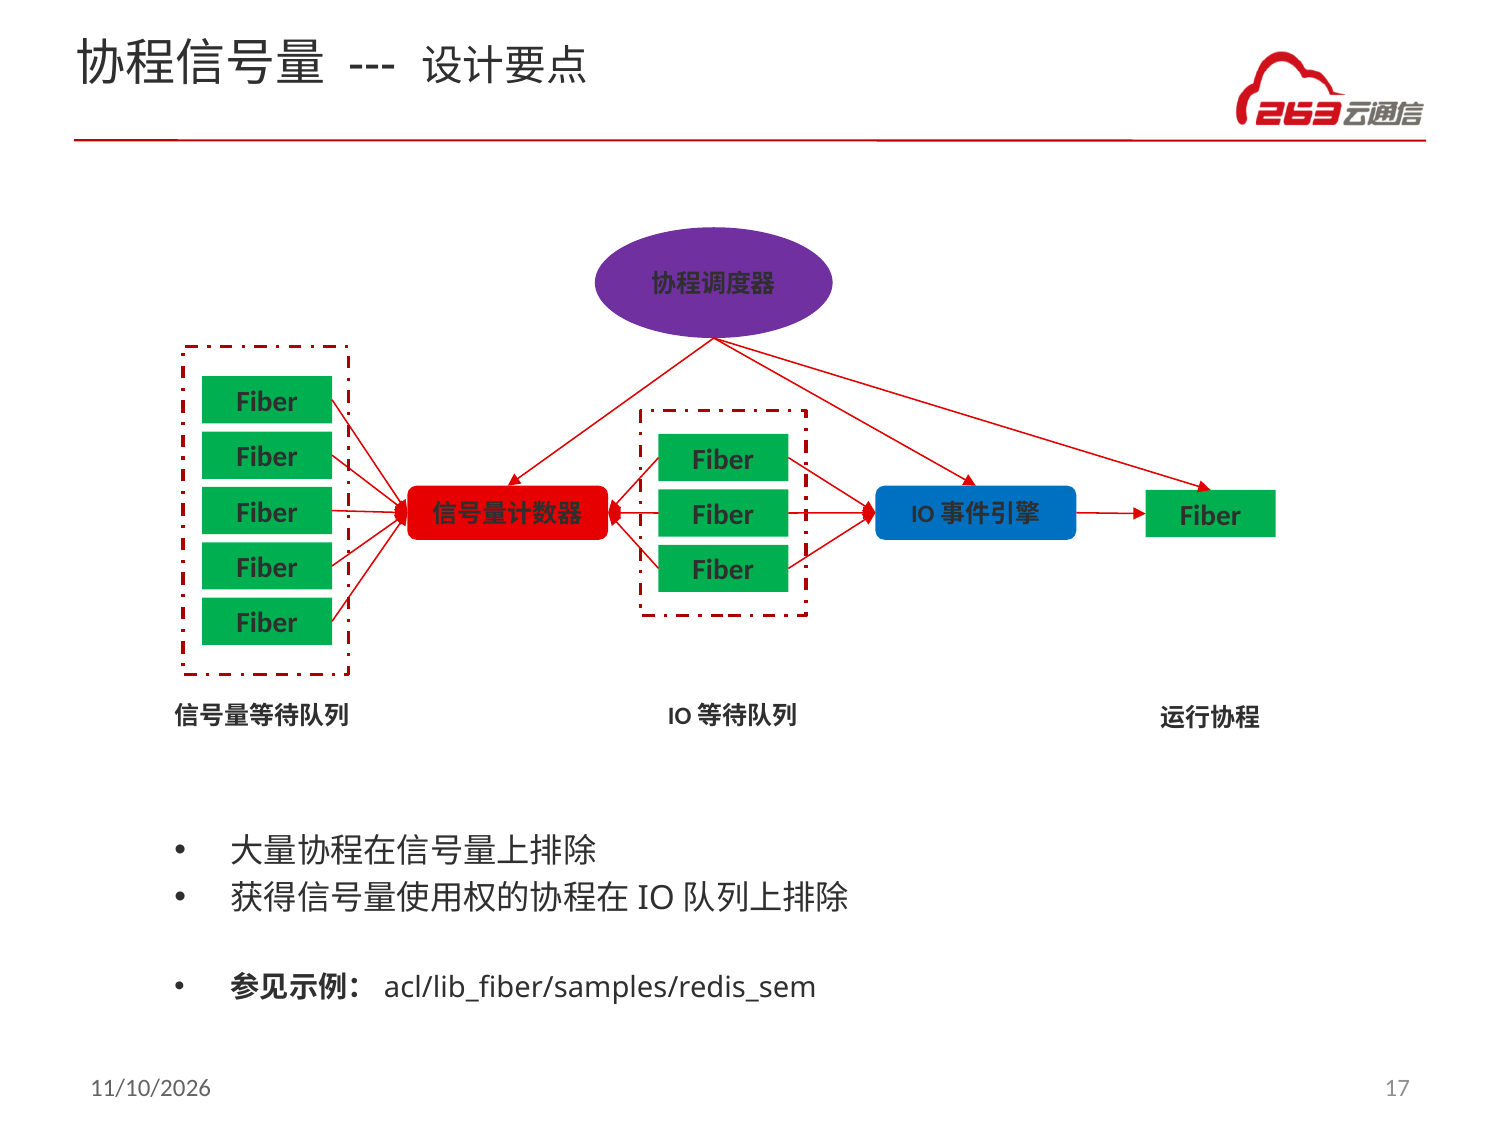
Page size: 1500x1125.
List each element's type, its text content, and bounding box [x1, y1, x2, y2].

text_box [331, 454, 408, 509]
text_box 信号量等待队列 [159, 692, 384, 738]
text_box [639, 494, 808, 618]
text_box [331, 399, 408, 454]
title 协程信号量 --- 设计要点 [75, 30, 1235, 136]
text_box IO事件引擎 [880, 499, 1079, 542]
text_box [608, 512, 659, 569]
text_box 信号量计数器 [414, 483, 602, 542]
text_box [608, 494, 659, 511]
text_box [713, 337, 1211, 491]
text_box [331, 512, 408, 622]
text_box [788, 512, 876, 569]
picture [1230, 37, 1430, 141]
text_box 协程调度器 [592, 225, 835, 336]
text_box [507, 337, 711, 486]
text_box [788, 499, 876, 511]
text_box Fiber [1144, 488, 1278, 539]
text_box 运行协程 [1145, 694, 1314, 740]
text_box [181, 344, 350, 676]
text_box IO等待队列 [653, 692, 821, 737]
list 大量协程在信号量上排除 获得信号量使用权的协程在IO队列上排除 参见示例：acl/lib_fiber/samples/redis_sem [159, 821, 1300, 1029]
